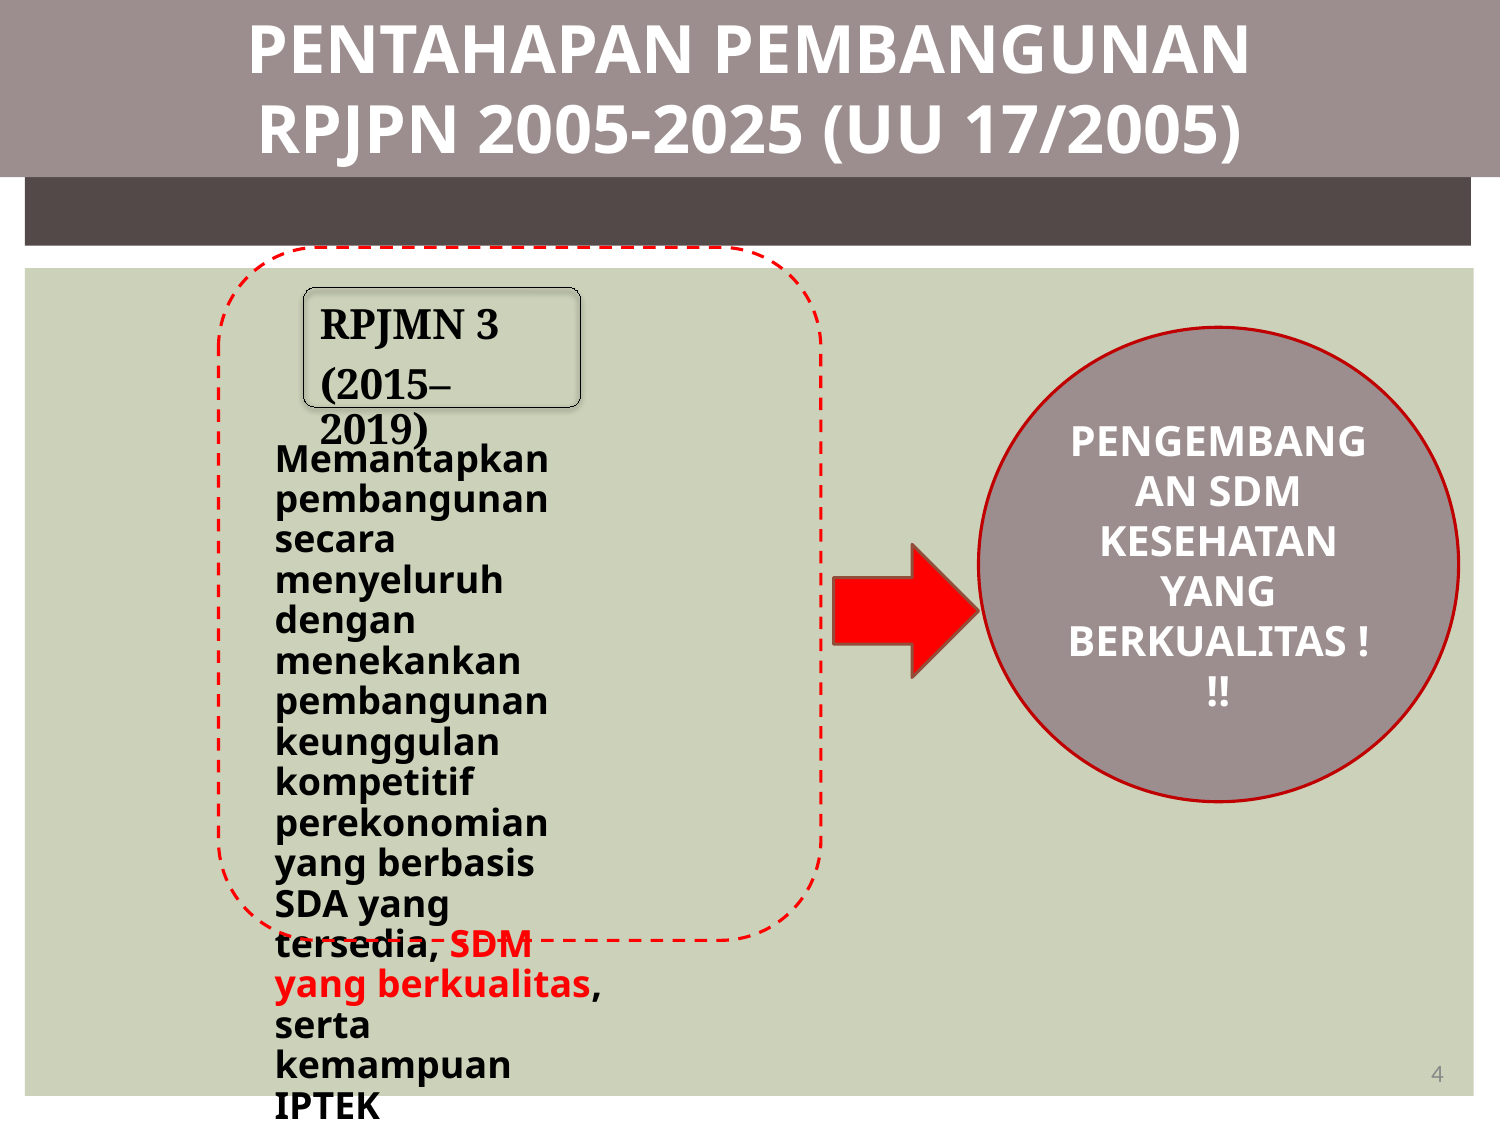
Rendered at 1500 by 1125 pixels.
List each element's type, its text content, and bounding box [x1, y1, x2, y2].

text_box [254, 378, 755, 977]
text_box PENTAHAPAN PEMBANGUNAN RPJPN 2005-2025 (UU 17/2005) [0, 0, 1500, 178]
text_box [303, 286, 581, 377]
text_box PENGEMBANGAN SDM KESEHATAN YANG BERKUALITAS !!! [976, 325, 1461, 804]
text_box [216, 245, 823, 934]
text_box [832, 542, 980, 679]
text_box 4 [1108, 1042, 1459, 1103]
